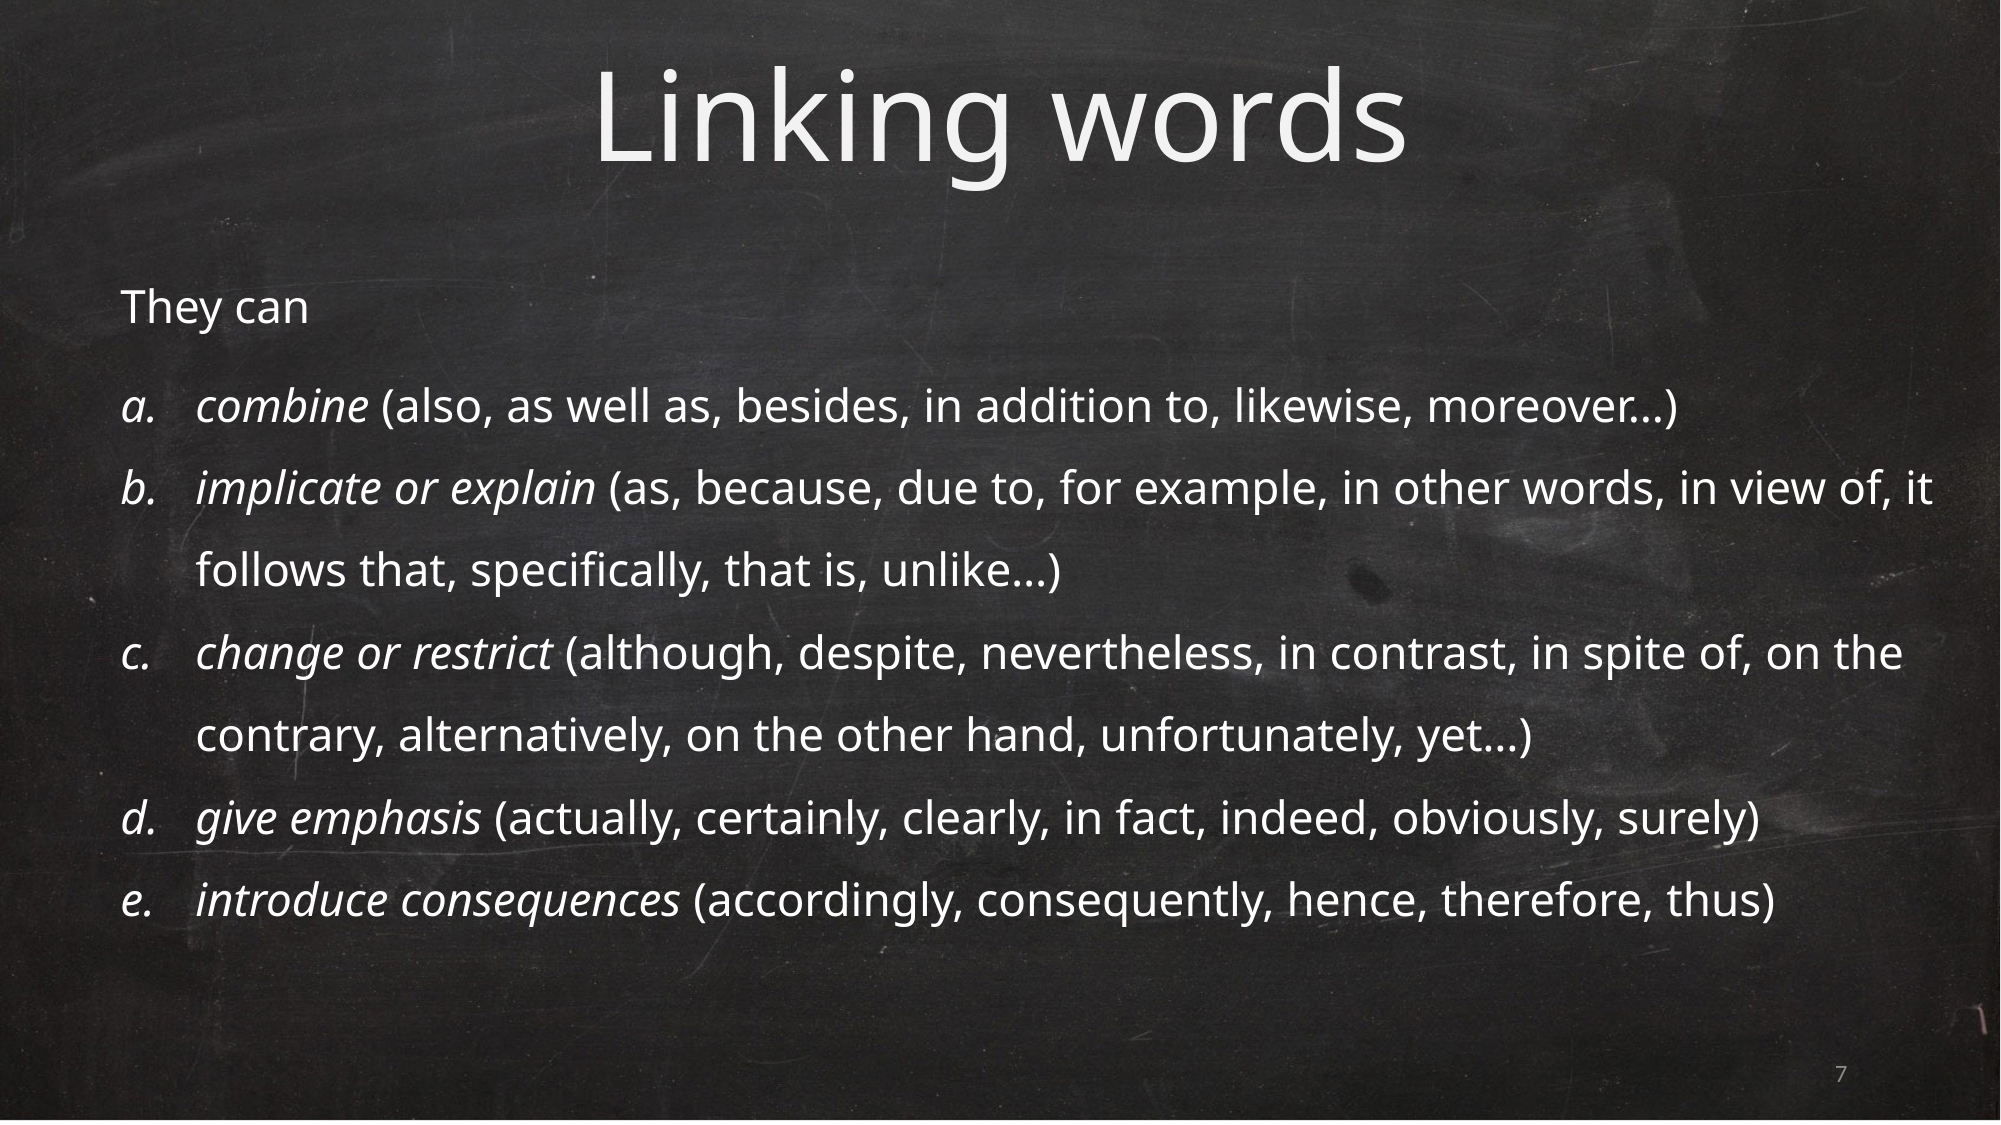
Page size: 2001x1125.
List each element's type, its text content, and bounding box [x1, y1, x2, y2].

text_box They can [105, 270, 357, 341]
title Linking words [60, 28, 1940, 197]
slide_number 7 [1412, 1042, 1863, 1103]
picture [0, 0, 2001, 1125]
text_box combine (also, as well as, besides, in addition to, likewise, moreover…) implicate or explain (as, because, due to, for example, in other words, in view of, it follows that, specifically, that is, unlike…) change or restrict (although, despite, nevertheless, in contrast, in spite of, on the contrary, alternatively, on the other hand, unfortunately, yet…) give emphasis (actually, certainly, clearly, in fact, indeed, obviously, surely) introduce consequences (accordingly, consequently, hence, therefore, thus) [105, 341, 1964, 934]
